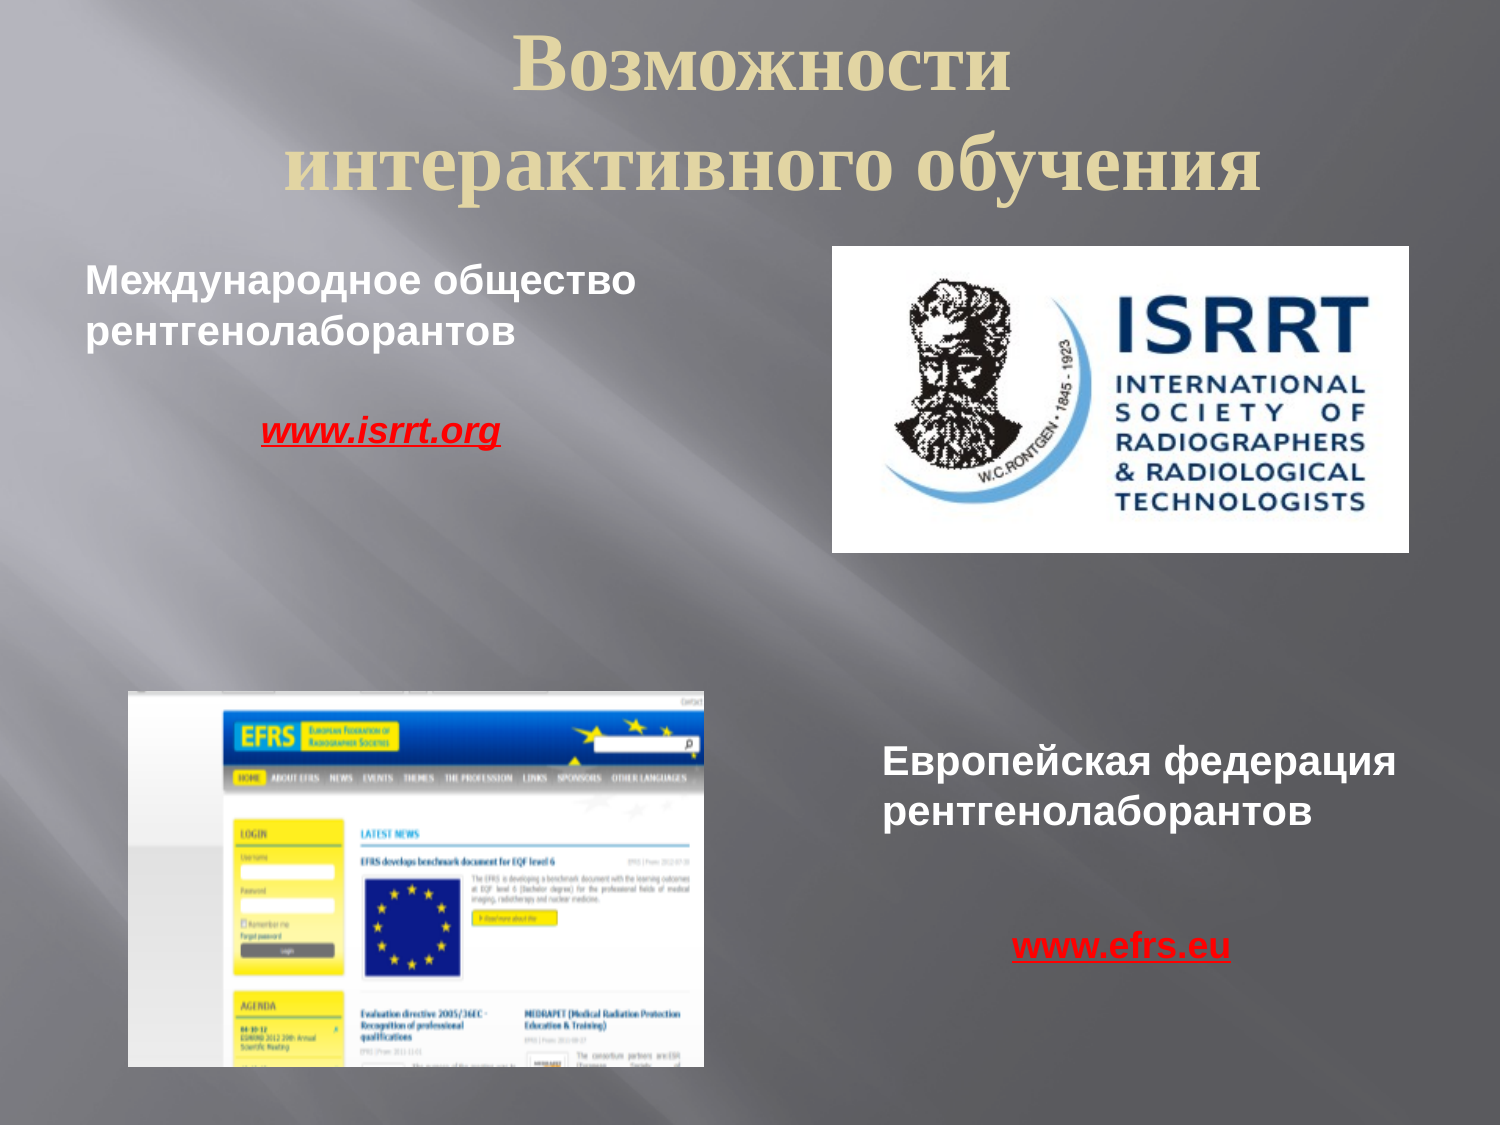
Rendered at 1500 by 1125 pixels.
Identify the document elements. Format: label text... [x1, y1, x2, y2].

text_box www.isrrt.org [246, 398, 531, 459]
text_box Международное общество рентгенолаборантов [70, 246, 821, 361]
picture [128, 691, 704, 1067]
text_box Европейская федерация рентгенолаборантов [867, 726, 1500, 842]
text_box www.efrs.eu [997, 913, 1247, 974]
text_box Возможности интерактивного обучения [163, 0, 1383, 215]
picture [831, 245, 1409, 553]
